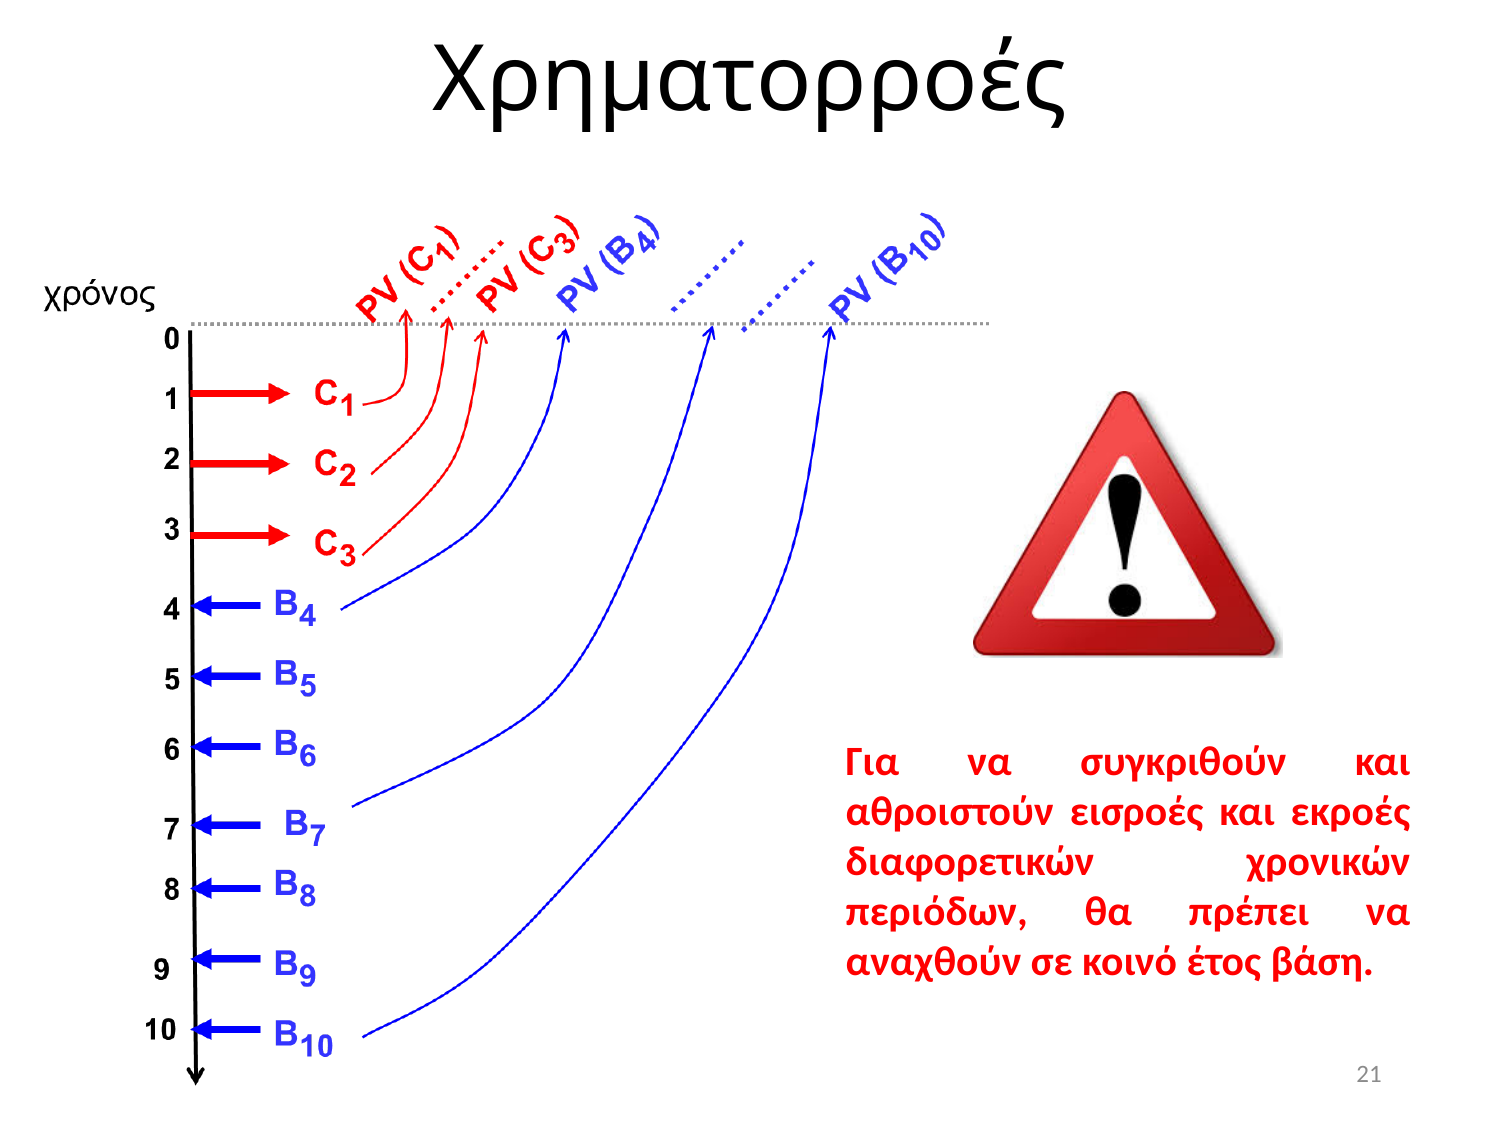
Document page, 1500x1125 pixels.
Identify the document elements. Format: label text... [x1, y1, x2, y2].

text_box Για να συγκριθούν και αθροιστούν εισροές και εκροές διαφορετικών χρονικών περιόδων, θα πρέπει να αναχθούν σε κοινό έτος βάση. [1013, 726, 1426, 992]
slide_number 21 [1059, 1042, 1397, 1103]
picture [21, 138, 1283, 1103]
title Χρηματορροές [0, 0, 1500, 161]
